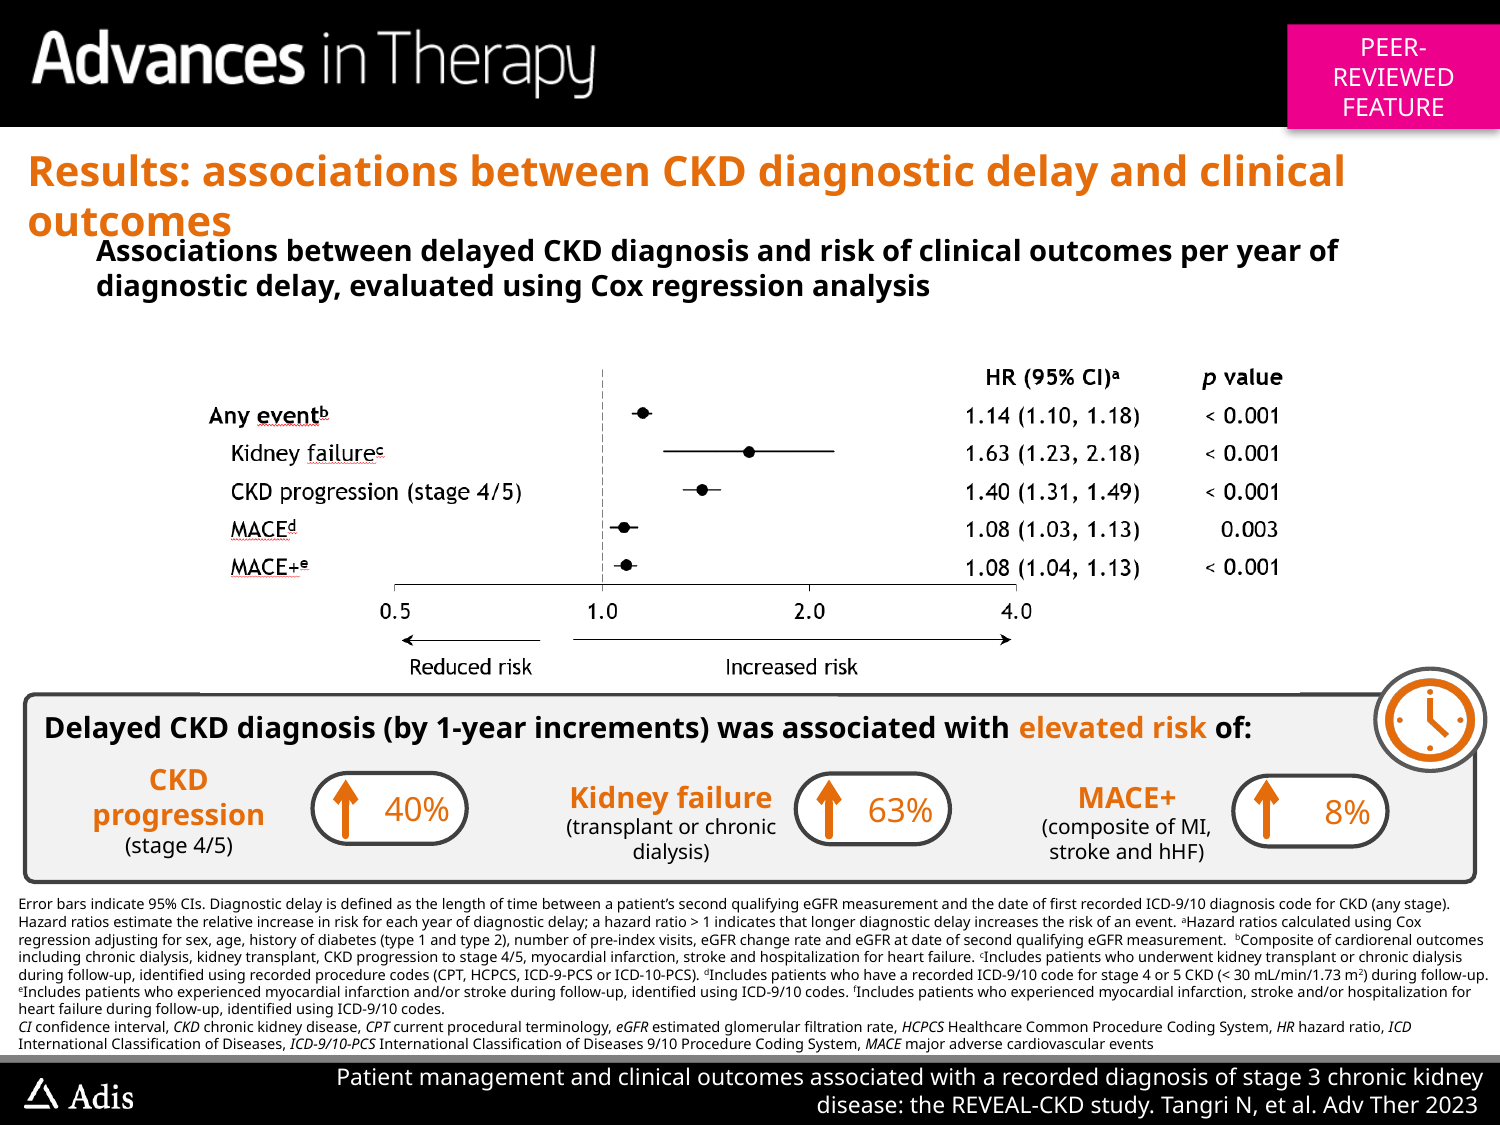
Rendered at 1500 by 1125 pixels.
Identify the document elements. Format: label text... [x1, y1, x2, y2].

picture [200, 362, 1300, 693]
text_box Associations between delayed CKD diagnosis and risk of clinical outcomes per year of diagnostic delay, evaluated using Cox regression analysis [81, 224, 1419, 310]
text_box Results: associations between CKD diagnostic delay and clinical outcomes [12, 137, 1488, 253]
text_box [1233, 775, 1388, 847]
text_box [795, 773, 951, 845]
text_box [312, 772, 467, 845]
text_box Error bars indicate 95% CIs. Diagnostic delay is defined as the length of time between a patient’s second qualifying eGFR measurement and the date of first recorded ICD-9/10 diagnosis code for CKD (any stage). Hazard ratios estimate the relative increase in risk for each year of diagnostic delay; a hazard ratio > 1 indicates that longer diagnostic delay increases the risk of an event. aHazard ratios calculated using Cox regression adjusting for sex, age, history of diabetes (type 1 and type 2), number of pre-index visits, eGFR change rate and eGFR at date of second qualifying eGFR measurement. bComposite of cardiorenal outcomes including chronic dialysis, kidney transplant, CKD progression to stage 4/5, myocardial infarction, stroke and hospitalization for heart failure. cIncludes patients who underwent kidney transplant or chronic dialysis during follow-up, identified using recorded procedure codes (CPT, HCPCS, ICD-9-PCS or ICD-10-PCS). dIncludes patients who have a recorded ICD-9/10 code for stage 4 or 5 CKD (< 30 mL/min/1.73 m2) during follow-up. eIncludes patients who experienced myocardial infarction and/or stroke during follow-up, identified using ICD-9/10 codes. fIncludes patients who experienced myocardial infarction, stroke and/or hospitalization for heart failure during follow-up, identified using ICD-9/10 codes. CI confidence interval, CKD chronic kidney disease, CPT current procedural terminology, eGFR estimated glomerular filtration rate, HCPCS Healthcare Common Procedure Coding System, HR hazard ratio, ICD International Classification of Diseases, ICD-9/10-PCS International Classification of Diseases 9/10 Procedure Coding System, MACE major adverse cardiovascular events [3, 888, 1500, 1061]
text_box Delayed CKD diagnosis (by 1-year increments) was associated with elevated risk of: [22, 692, 1478, 885]
picture [1374, 667, 1486, 772]
picture [24, 1078, 133, 1109]
text_box CKD progression (stage 4/5) [49, 754, 308, 865]
text_box MACE+ (composite of MI, stroke and hHF) [999, 771, 1254, 872]
picture [0, 0, 1500, 127]
text_box Kidney failure (transplant or chronic dialysis) [549, 771, 793, 872]
